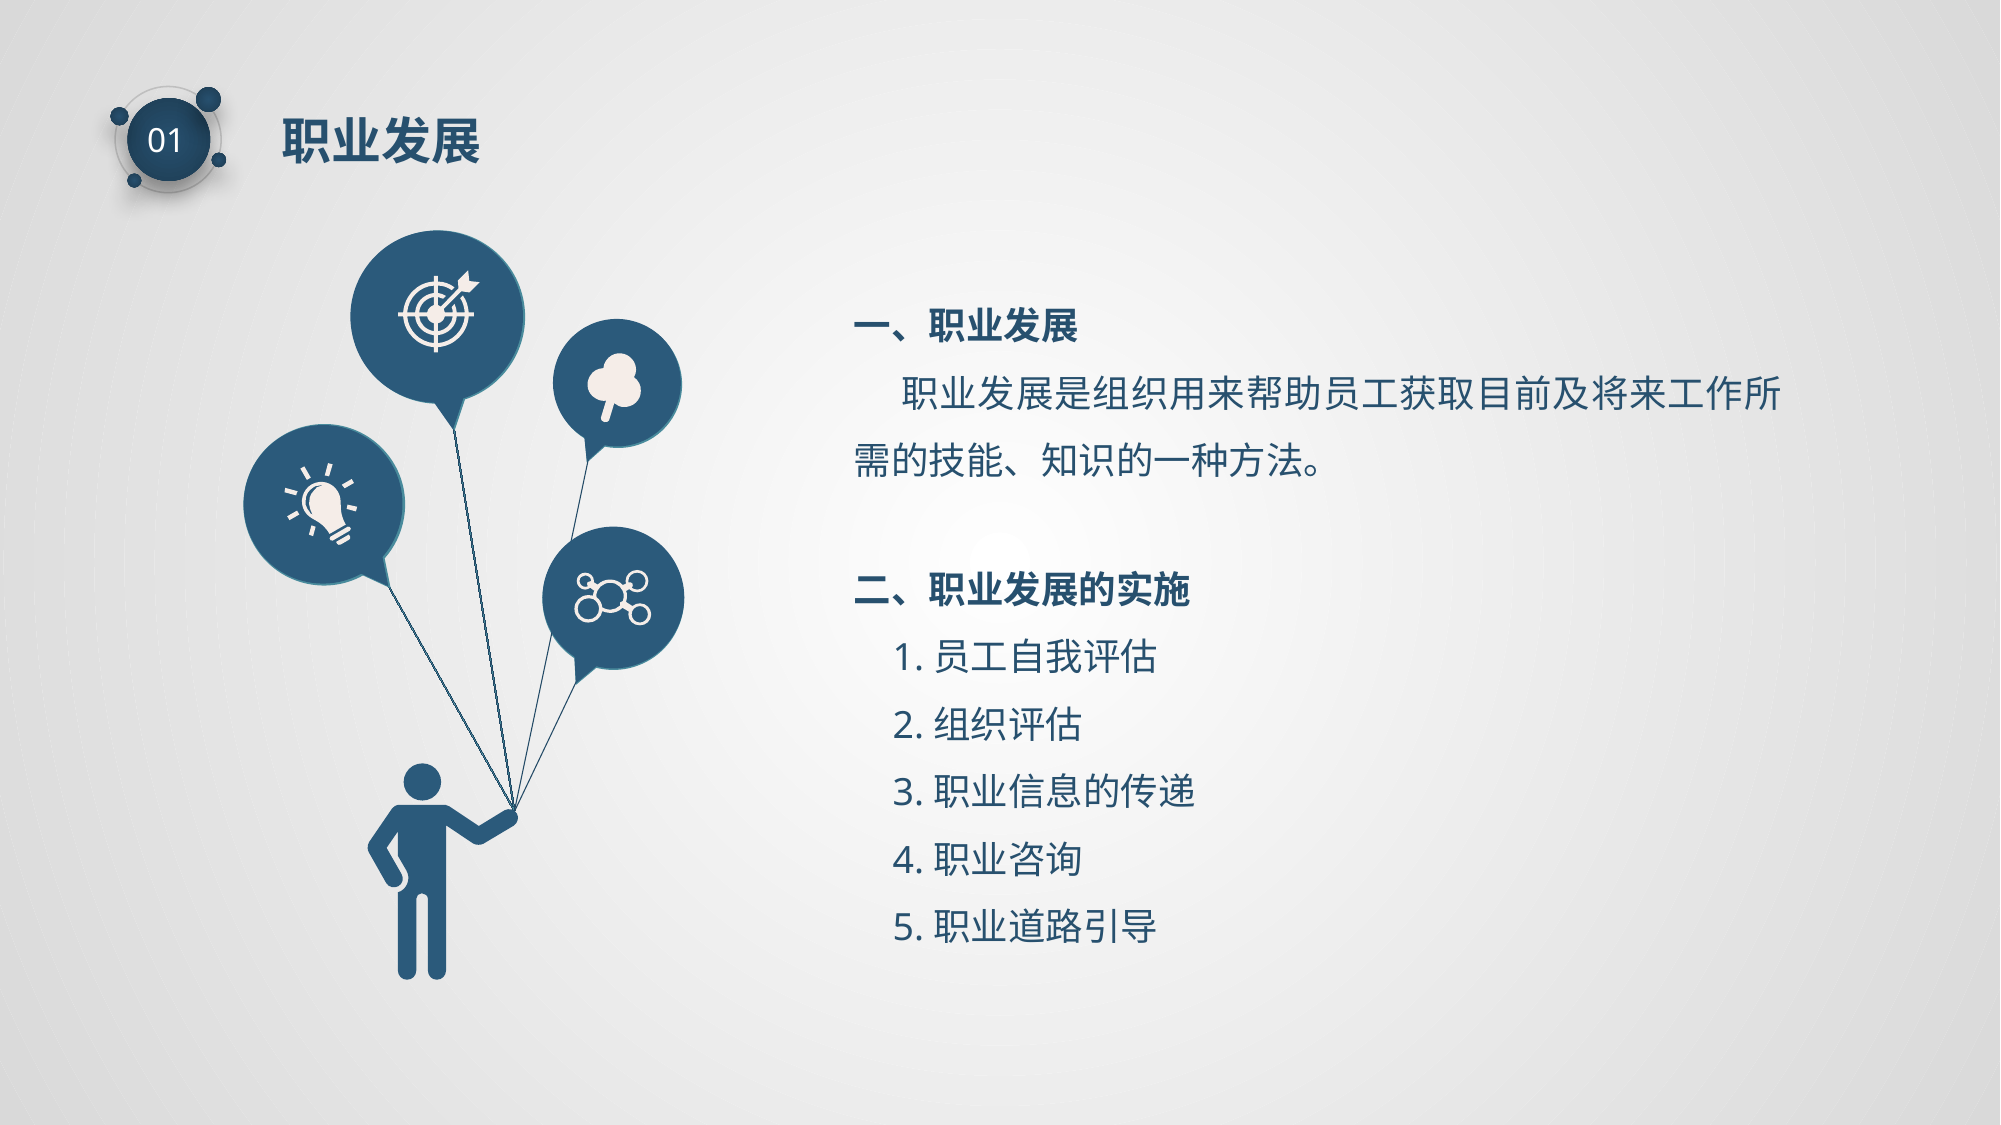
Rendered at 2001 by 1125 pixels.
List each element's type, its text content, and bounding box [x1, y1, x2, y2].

text_box 职业发展 [266, 101, 497, 177]
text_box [110, 86, 226, 193]
text_box 一、职业发展 职业发展是组织用来帮助员工获取目前及将来工作所需的技能、知识的一种方法。 [838, 272, 1798, 490]
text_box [231, 230, 695, 980]
text_box 二、职业发展的实施 1.员工自我评估 2.组织评估 3.职业信息的传递 4.职业咨询 5.职业道路引导 [838, 535, 1798, 956]
